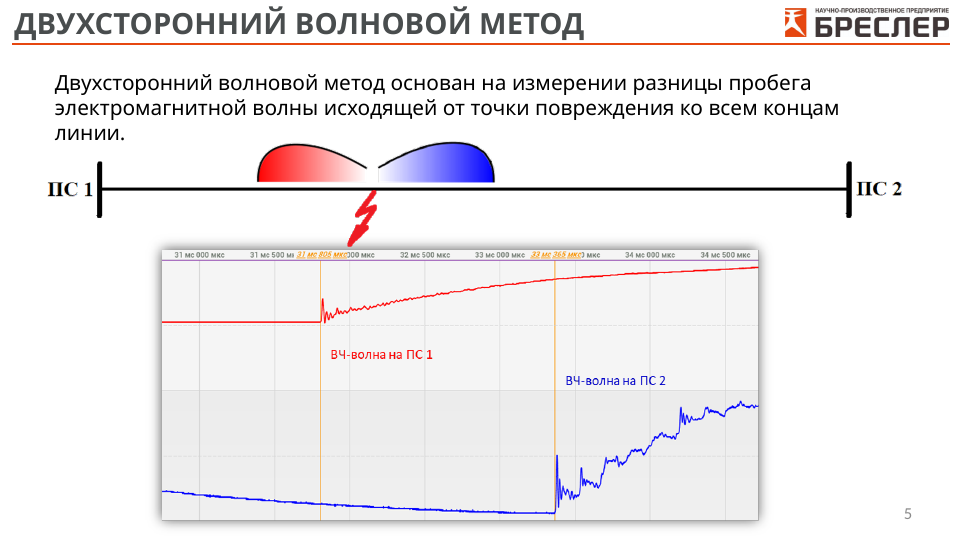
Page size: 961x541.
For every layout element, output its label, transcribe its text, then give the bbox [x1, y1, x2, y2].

picture [0, 140, 961, 539]
picture [785, 8, 949, 37]
slide_number 5 [781, 502, 913, 541]
title ДВУХСТОРОННИЙ ВОЛНОВОЙ МЕТОД [12, 0, 775, 68]
text_box Двухсторонний волновой метод основан на измерении разницы пробега электромагнитной волны исходящей от точки повреждения ко всем концам линии. [54, 69, 914, 142]
